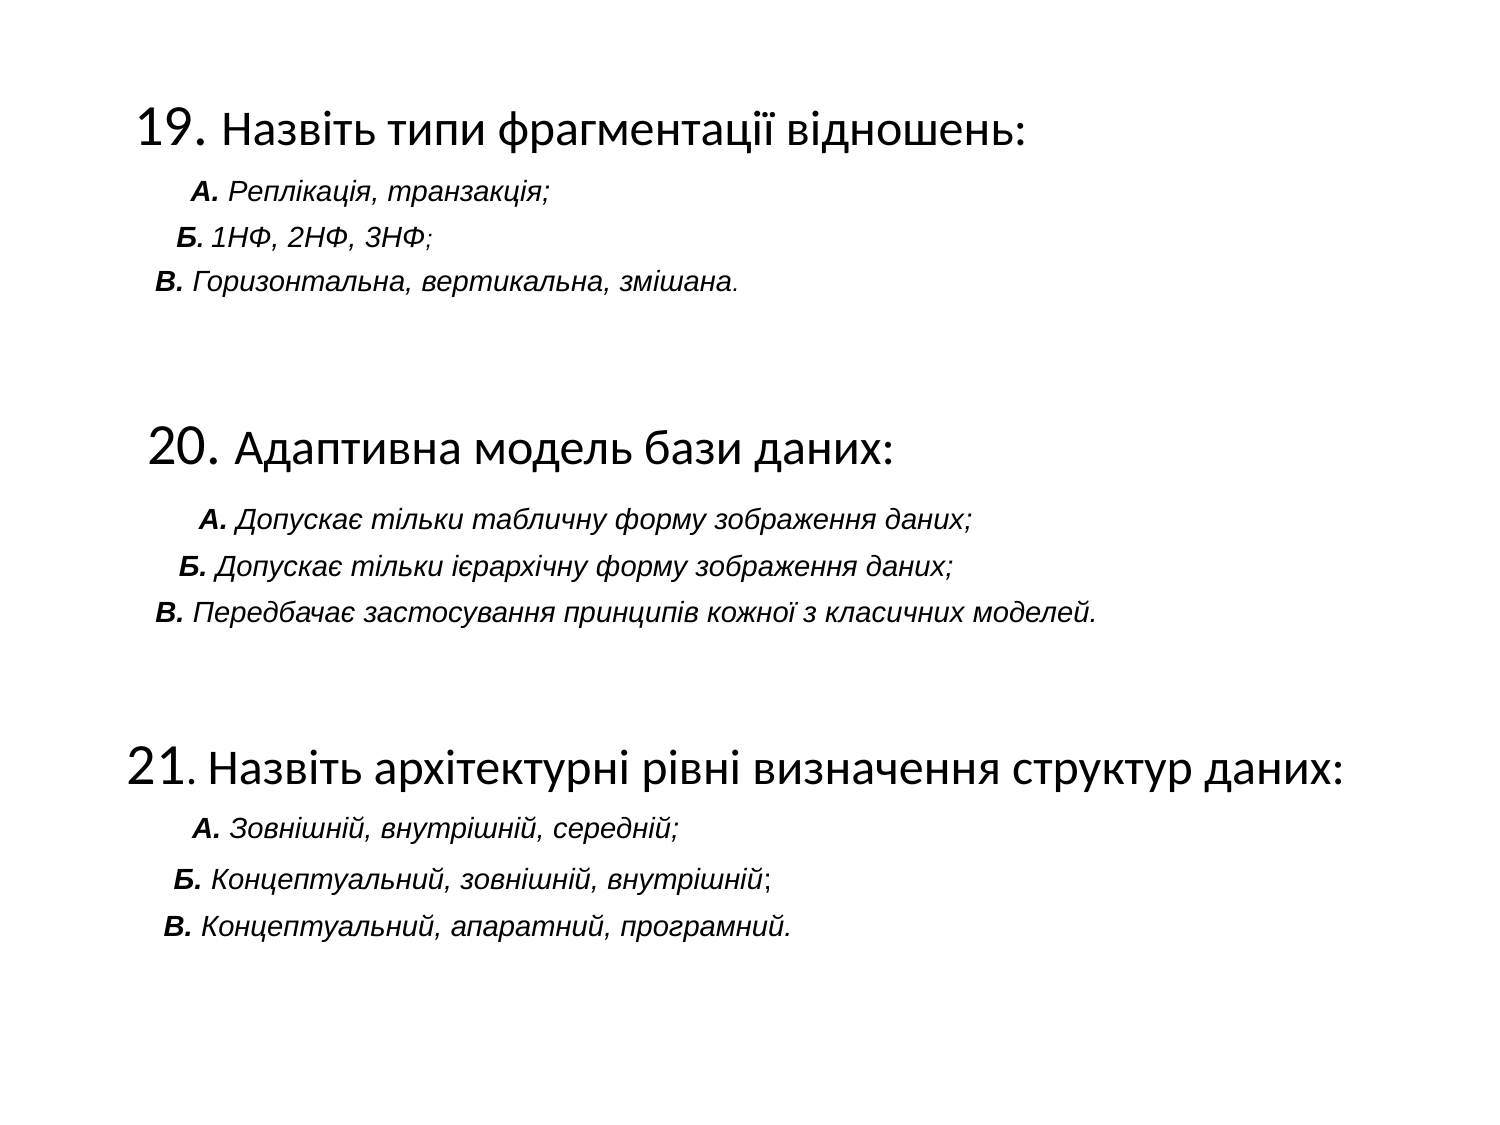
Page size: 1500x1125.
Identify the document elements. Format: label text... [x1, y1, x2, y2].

text_box В. Концептуальний, апаратний, програмний. [132, 900, 817, 950]
text_box В. Передбачає застосування принципів кожної з класичних моделей. [140, 586, 1164, 636]
text_box 21. Назвіть архітектурні рівні визначення структур даних: [112, 718, 1372, 804]
text_box Б. Допускає тільки ієрархічну форму зображення даних; [164, 539, 1093, 586]
title 19. Назвіть типи фрагментації відношень: [0, 58, 1257, 247]
text_box 20. Адаптивна модель бази даних: [132, 398, 911, 484]
text_box А. Реплікація, транзакція; [175, 164, 715, 215]
text_box А. Зовнішній, внутрішній, середній; [177, 802, 695, 853]
text_box Б. 1НФ, 2НФ, 3НФ; [140, 211, 549, 255]
text_box А. Допускає тільки табличну форму зображення даних; [175, 492, 1069, 539]
text_box В. Горизонтальна, вертикальна, змішана. [123, 255, 767, 306]
text_box Б. Концептуальний, зовнішній, внутрішній; [158, 853, 1034, 903]
